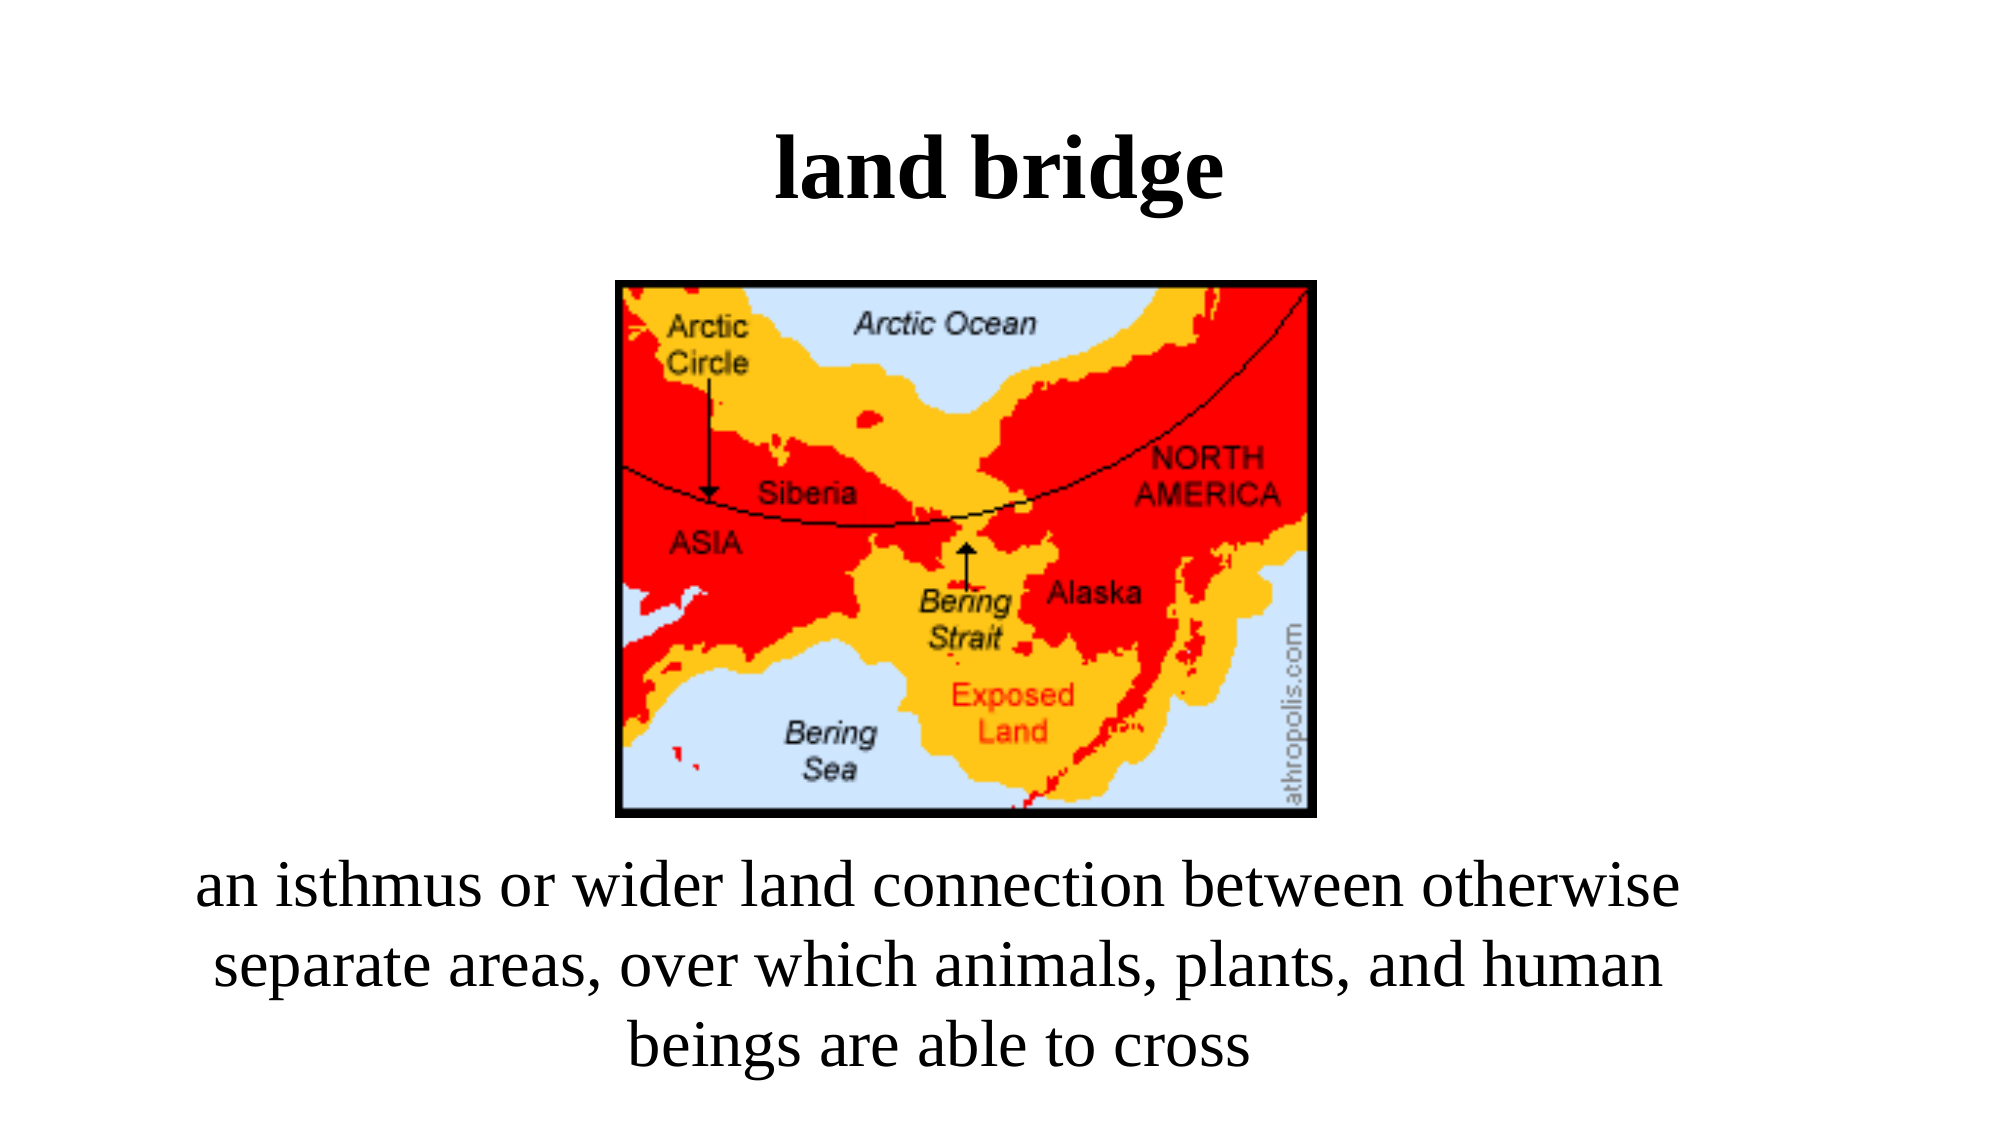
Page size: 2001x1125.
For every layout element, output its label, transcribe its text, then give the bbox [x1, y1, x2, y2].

title land bridge [137, 59, 1863, 278]
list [615, 280, 1317, 818]
text_box an isthmus or wider land connection between otherwise separate areas, over which animals, plants, and human beings are able to cross [116, 832, 1765, 1087]
